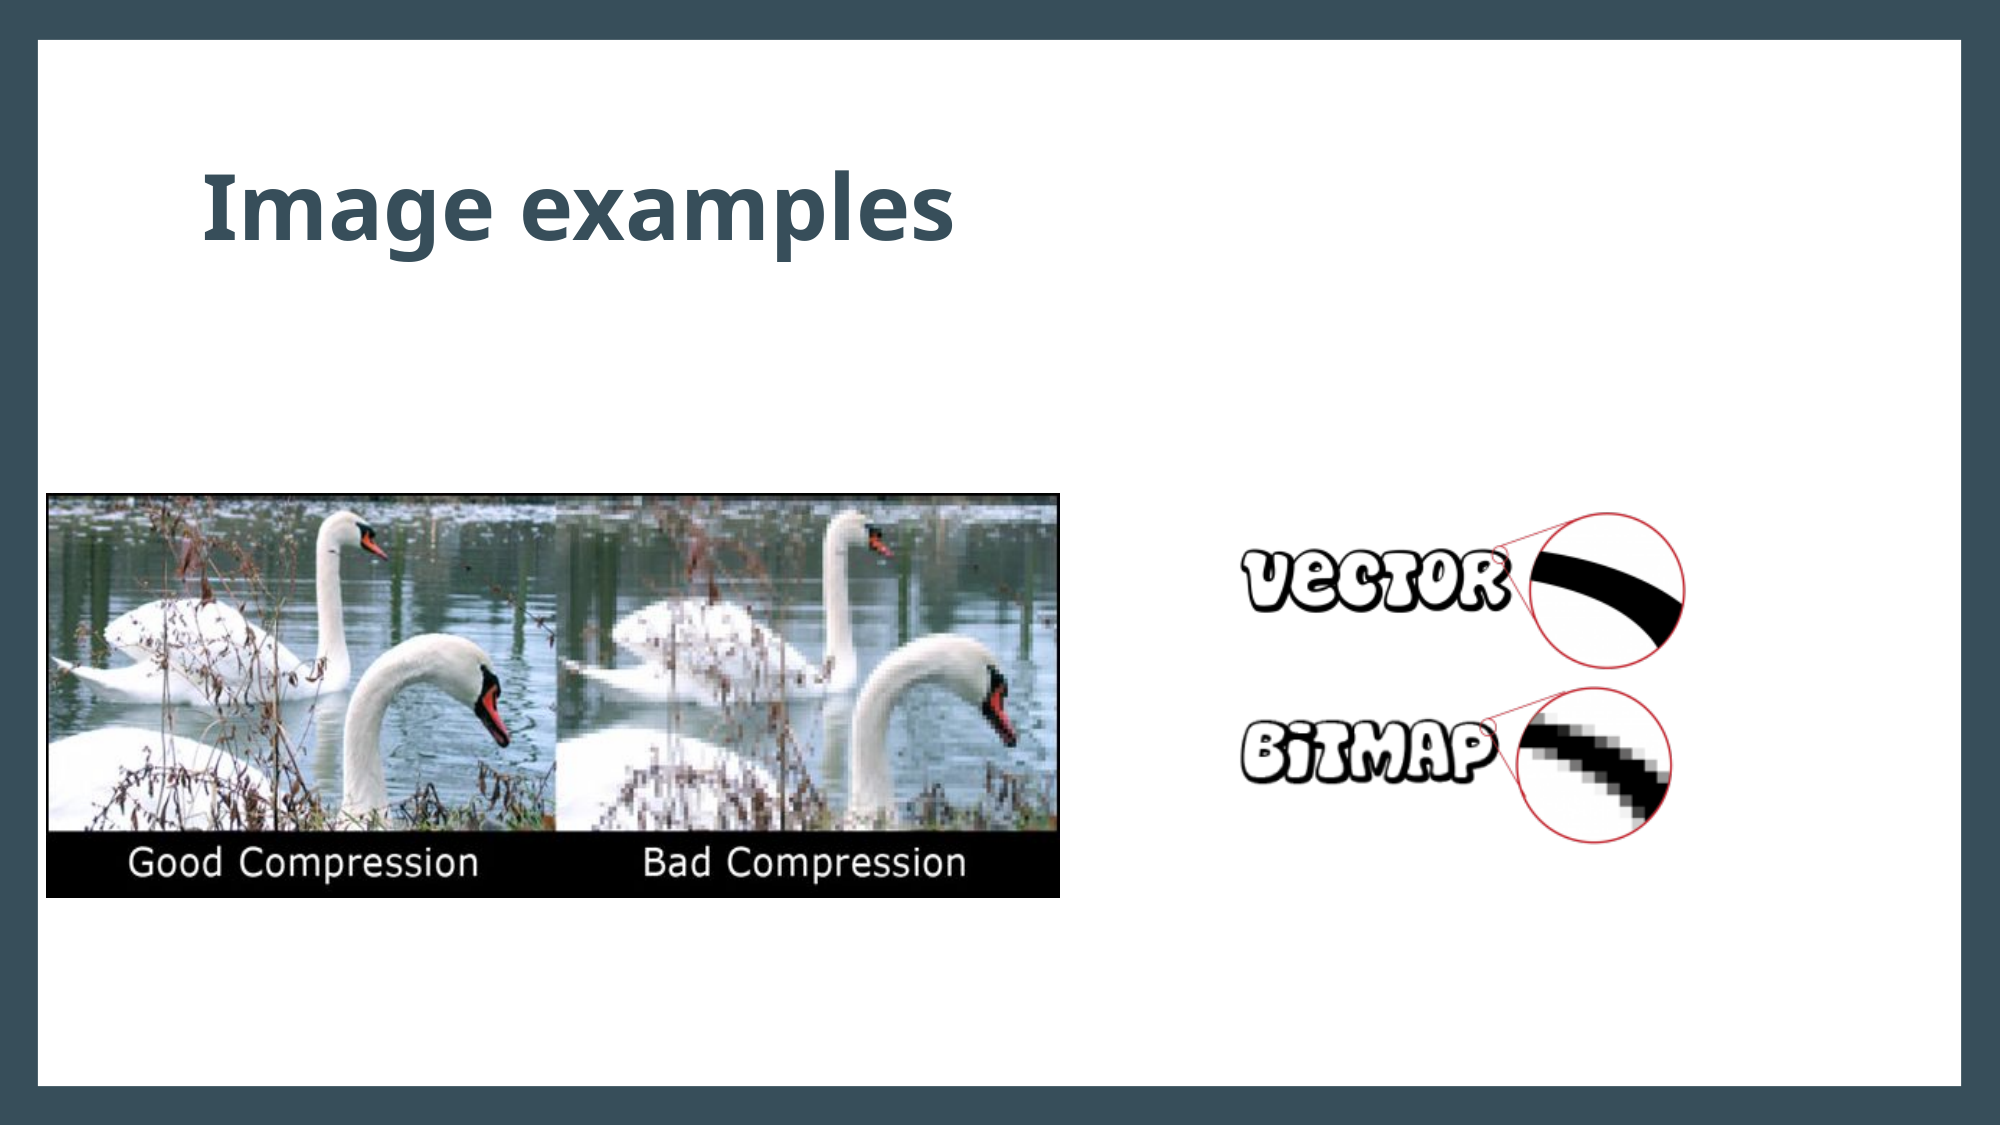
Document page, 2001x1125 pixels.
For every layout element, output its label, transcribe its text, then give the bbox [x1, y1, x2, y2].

title Image examples [187, 99, 1808, 323]
picture [46, 493, 1060, 899]
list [1227, 460, 1698, 931]
